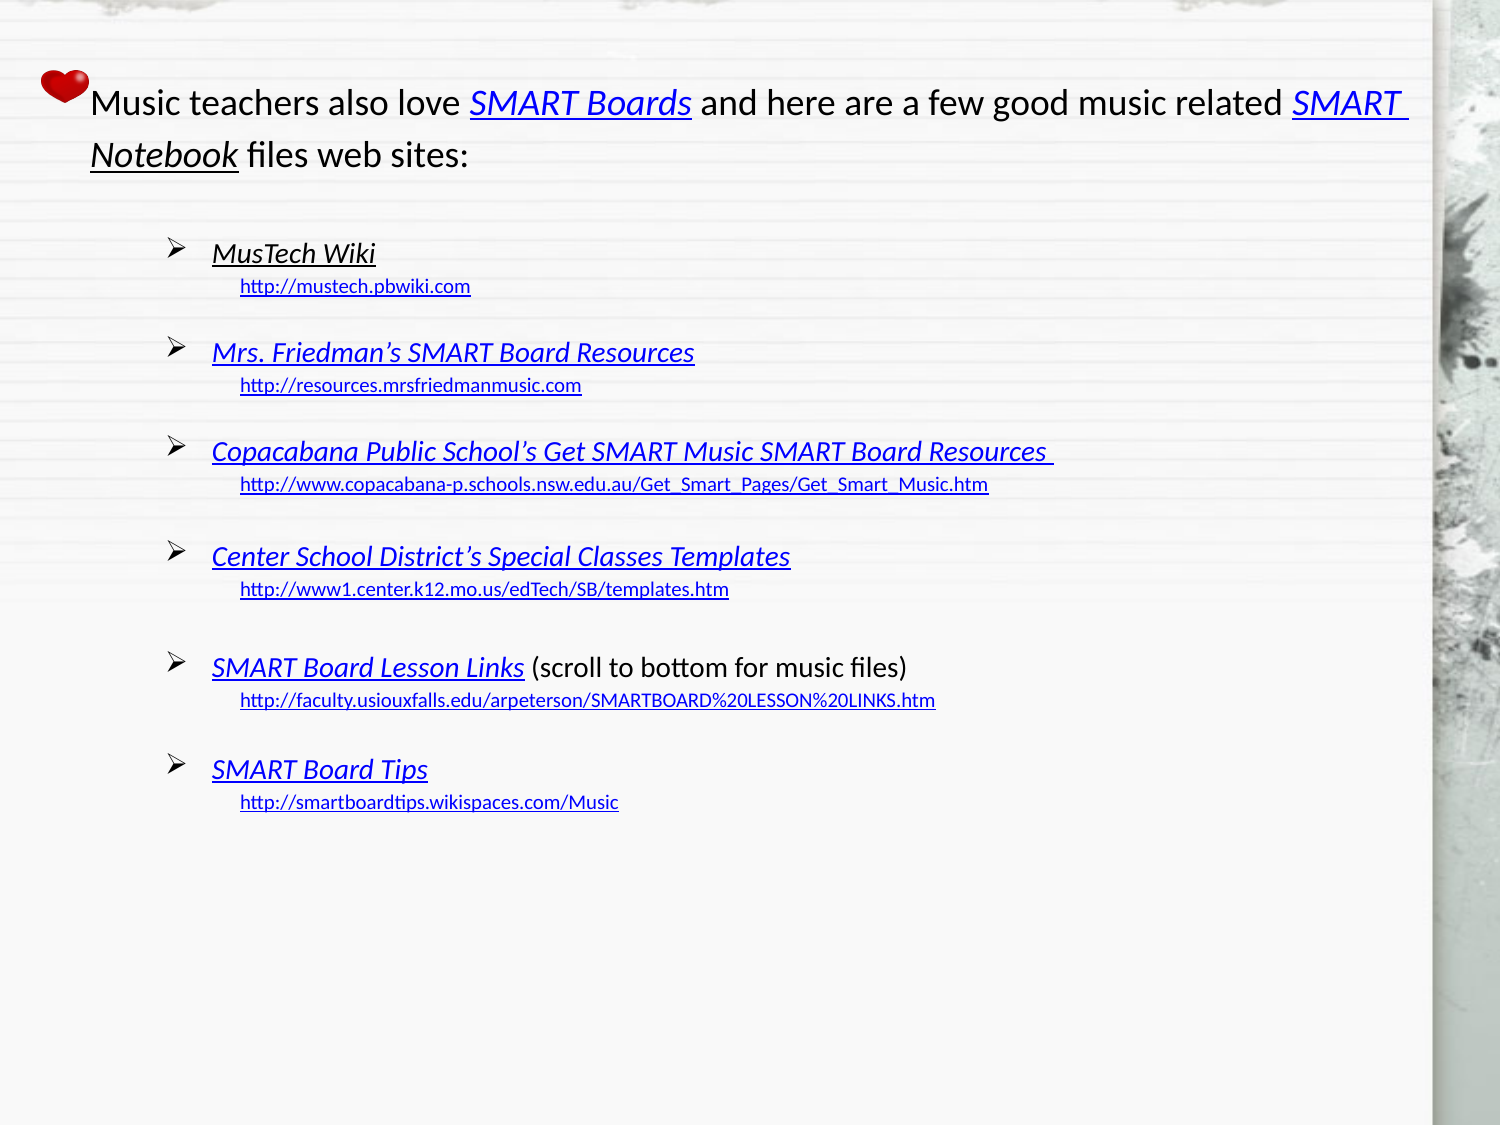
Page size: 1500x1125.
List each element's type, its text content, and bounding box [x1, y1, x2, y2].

list Music teachers also love SMART Boards and here are a few good music related SMART Notebook files web sites: MusTech Wiki http://mustech.pbwiki.com Mrs. Friedman’s SMART Board Resources http://resources.mrsfriedmanmusic.com Copacabana Public School’s Get SMART Music SMART Board Resources http://www.copacabana-p.schools.nsw.edu.au/Get_Smart_Pages/Get_Smart_Music.htm Center School District’s Special Classes Templates http://www1.center.k12.mo.us/edTech/SB/templates.htm SMART Board Lesson Links (scroll to bottom for music files) http://faculty.usiouxfalls.edu/arpeterson/SMARTBOARD%20LESSON%20LINKS.htm SMART Board Tips http://smartboardtips.wikispaces.com/Music [75, 70, 1425, 1077]
picture [0, 0, 1500, 1125]
